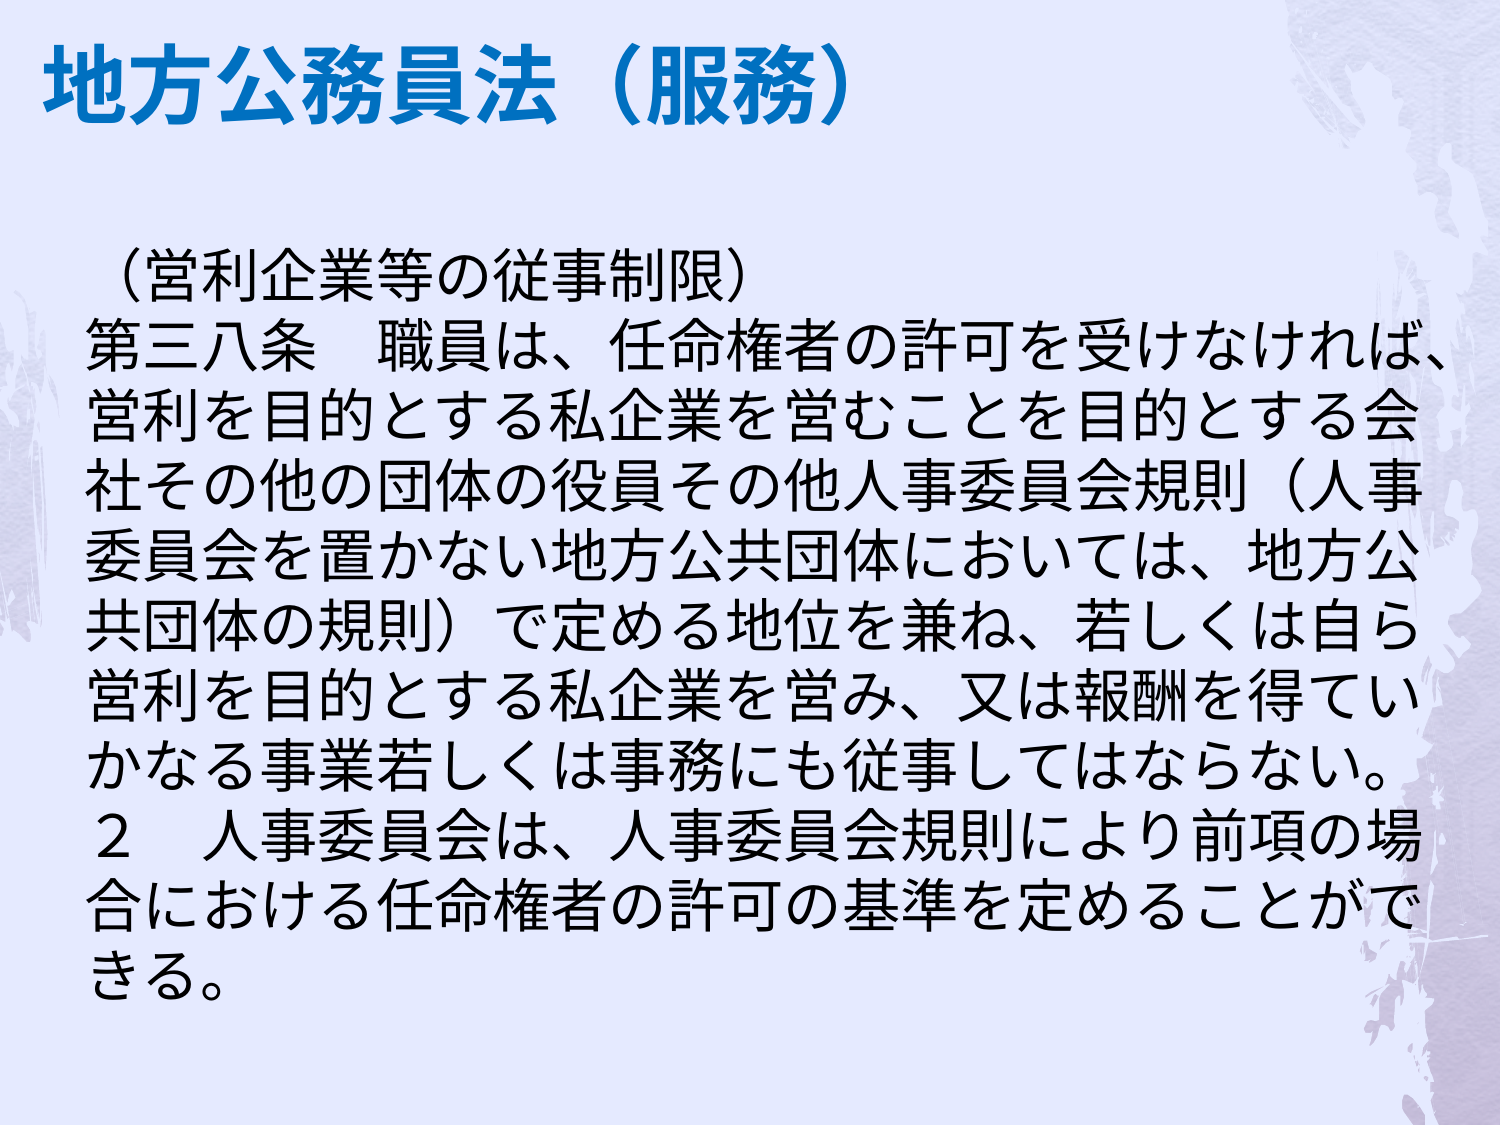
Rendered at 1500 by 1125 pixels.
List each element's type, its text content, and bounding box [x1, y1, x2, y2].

text_box （営利企業等の従事制限） 第三八条 職員は、任命権者の許可を受けなければ、営利を目的とする私企業を営むことを目的とする会社その他の団体の役員その他人事委員会規則（人事委員会を置かない地方公共団体においては、地方公共団体の規則）で定める地位を兼ね、若しくは自ら営利を目的とする私企業を営み、又は報酬を得ていかなる事業若しくは事務にも従事してはならない。 ２ 人事委員会は、人事委員会規則により前項の場合における任命権者の許可の基準を定めることができる。 [70, 231, 1442, 1125]
text_box 地方公務員法（服務） [41, 30, 1392, 135]
